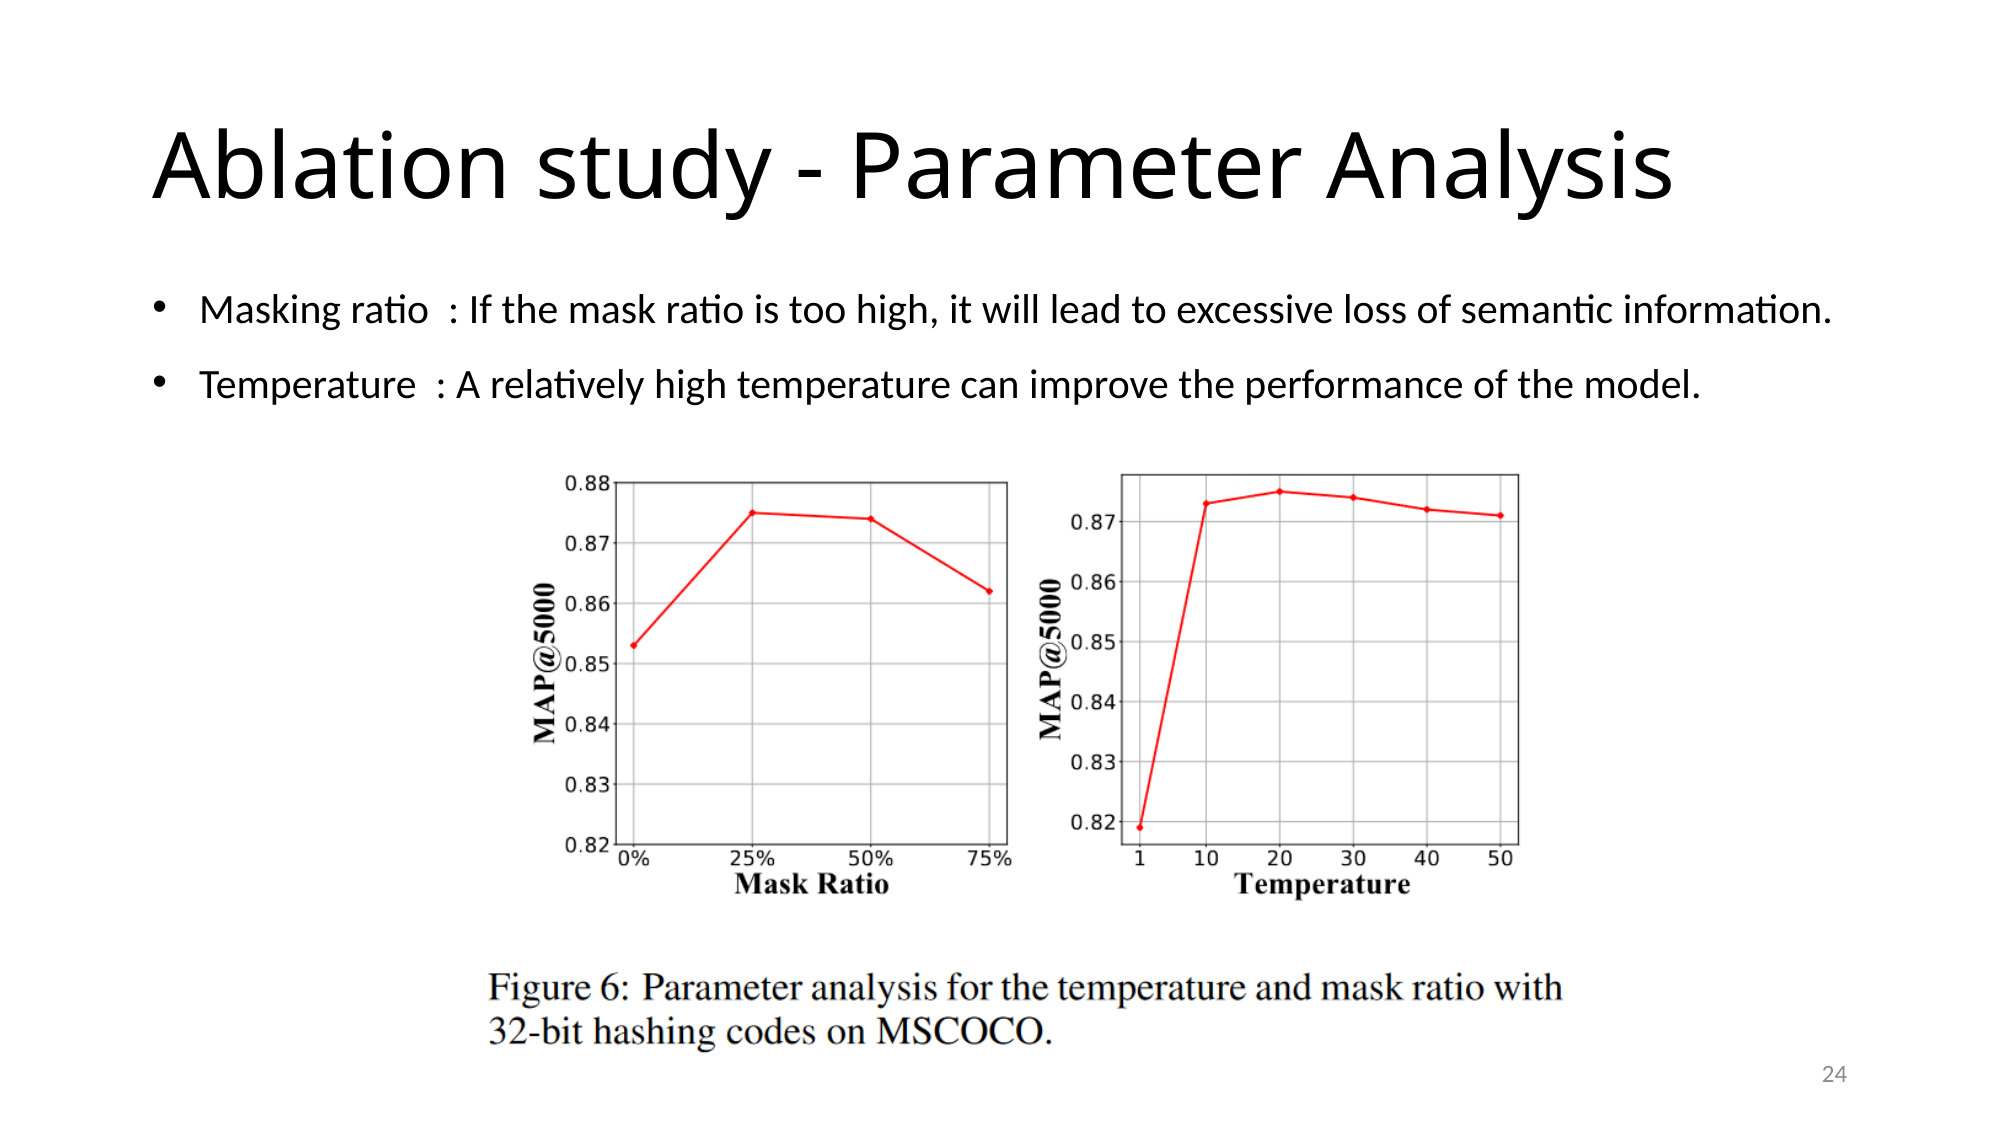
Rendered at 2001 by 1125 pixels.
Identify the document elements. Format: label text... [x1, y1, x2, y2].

title Ablation study - Parameter Analysis [137, 59, 1863, 278]
picture [462, 424, 1583, 1078]
slide_number 24 [1412, 1042, 1863, 1103]
